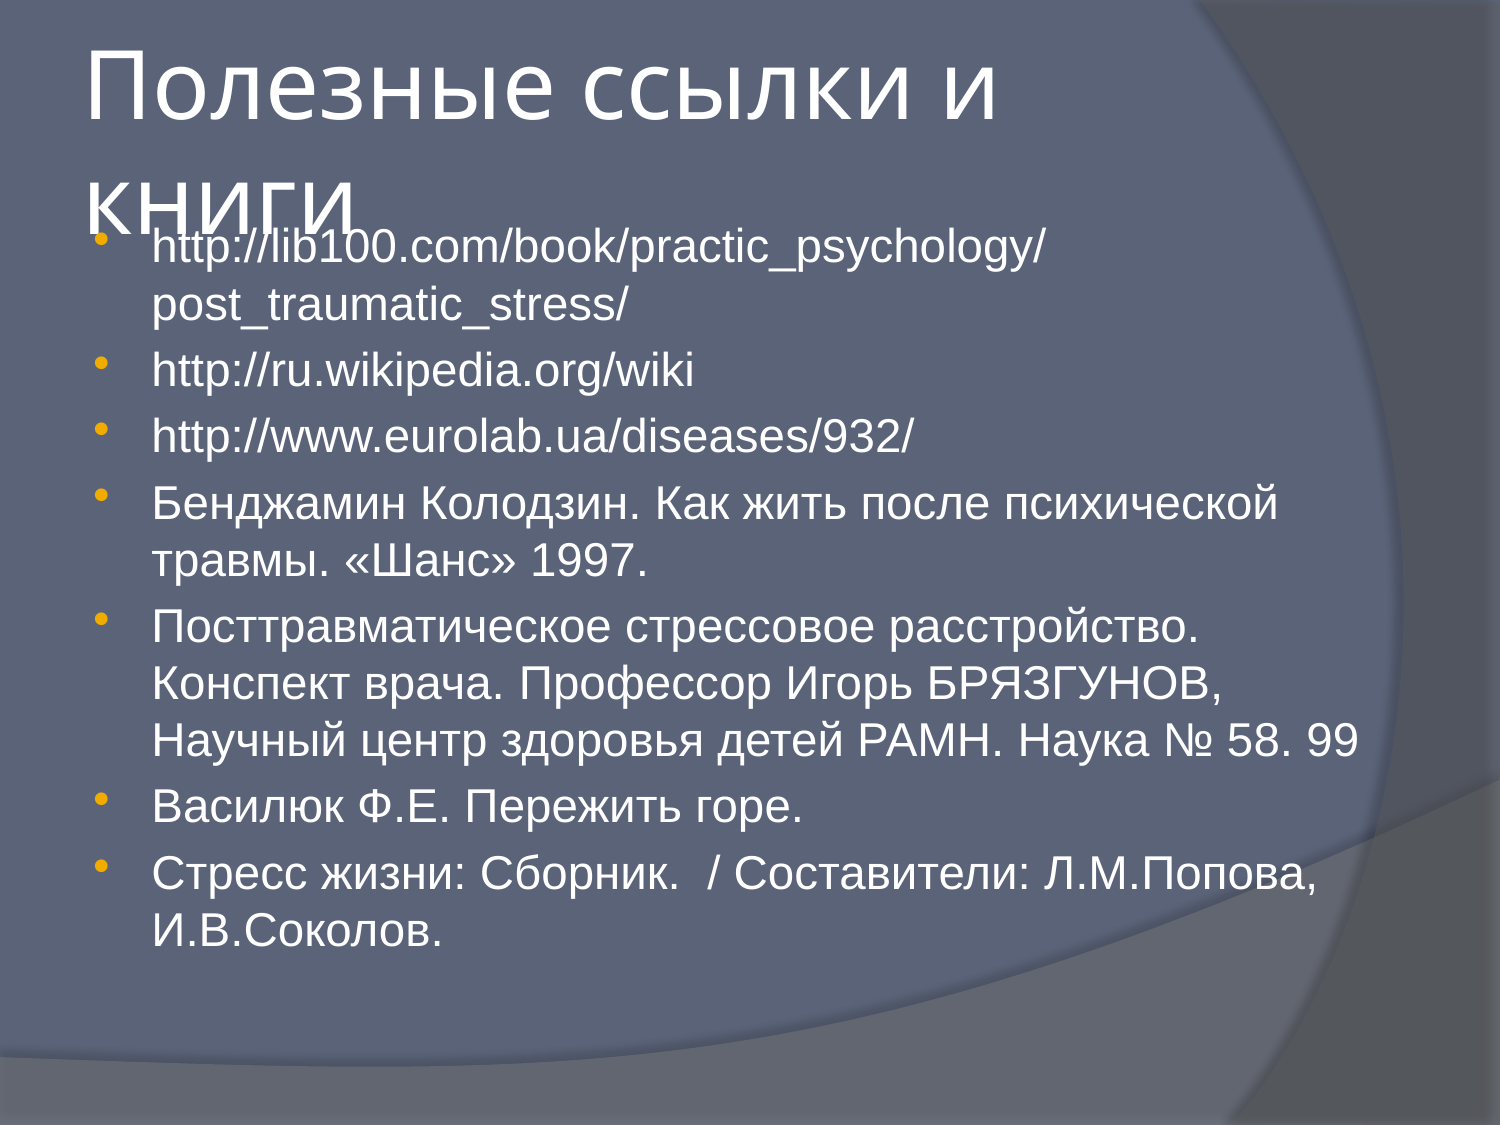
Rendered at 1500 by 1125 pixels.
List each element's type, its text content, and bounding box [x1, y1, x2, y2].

title Полезные ссылки и книги [75, 45, 1300, 208]
list http://lib100.com/book/practic_psychology/post_traumatic_stress/ http://ru.wikipedia.org/wiki http://www.eurolab.ua/diseases/932/ Бенджамин Колодзин. Как жить после психической травмы. «Шанс» 1997. Посттравматическое стрессовое расстройство. Конспект врача. Профессор Игорь БРЯЗГУНОВ, Научный центр здоровья детей РАМН. Наука № 58. 99 Василюк Ф.Е. Пережить горе. Стресс жизни: Сборник. / Составители: Л.М.Попова, И.В.Соколов. [75, 208, 1376, 1059]
